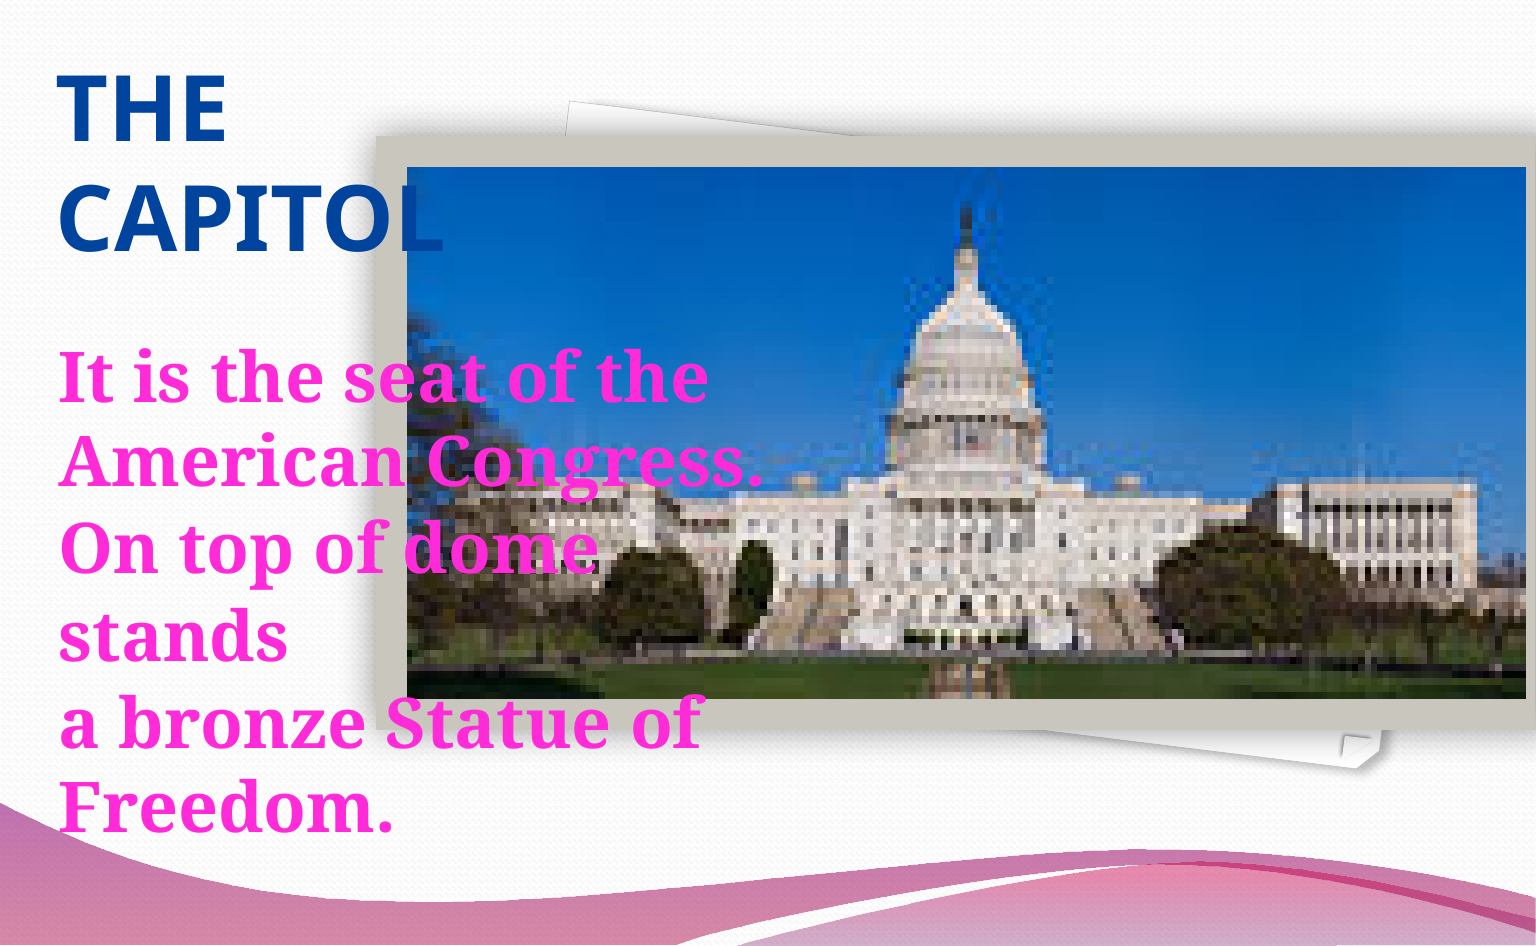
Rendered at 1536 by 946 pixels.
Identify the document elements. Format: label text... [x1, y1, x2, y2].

picture [406, 167, 1527, 700]
title THE CAPITOL [48, 59, 534, 278]
list It is the seat of the American Congress. On top of dome stands a bronze Statue of Freedom. [48, 324, 876, 867]
